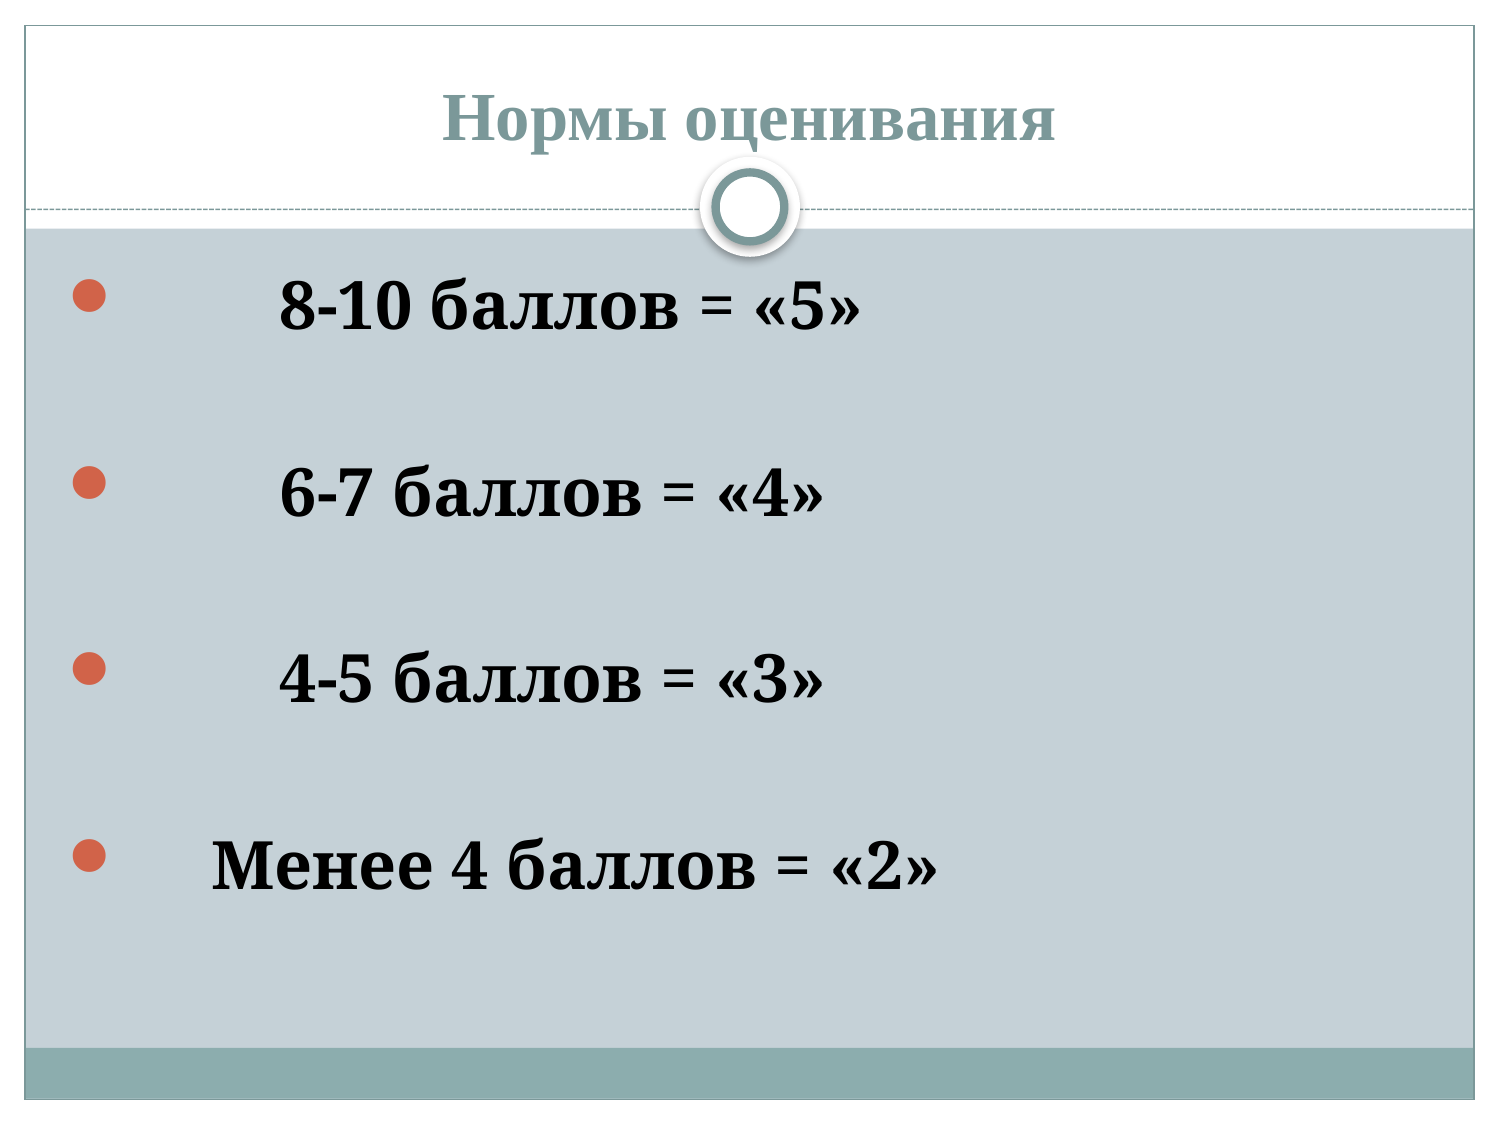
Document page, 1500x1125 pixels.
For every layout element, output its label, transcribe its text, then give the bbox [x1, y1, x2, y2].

title Нормы оценивания [49, 37, 1450, 163]
list 8-10 баллов = «5» 6-7 баллов = «4» 4-5 баллов = «3» Менее 4 баллов = «2» [52, 255, 1454, 1011]
